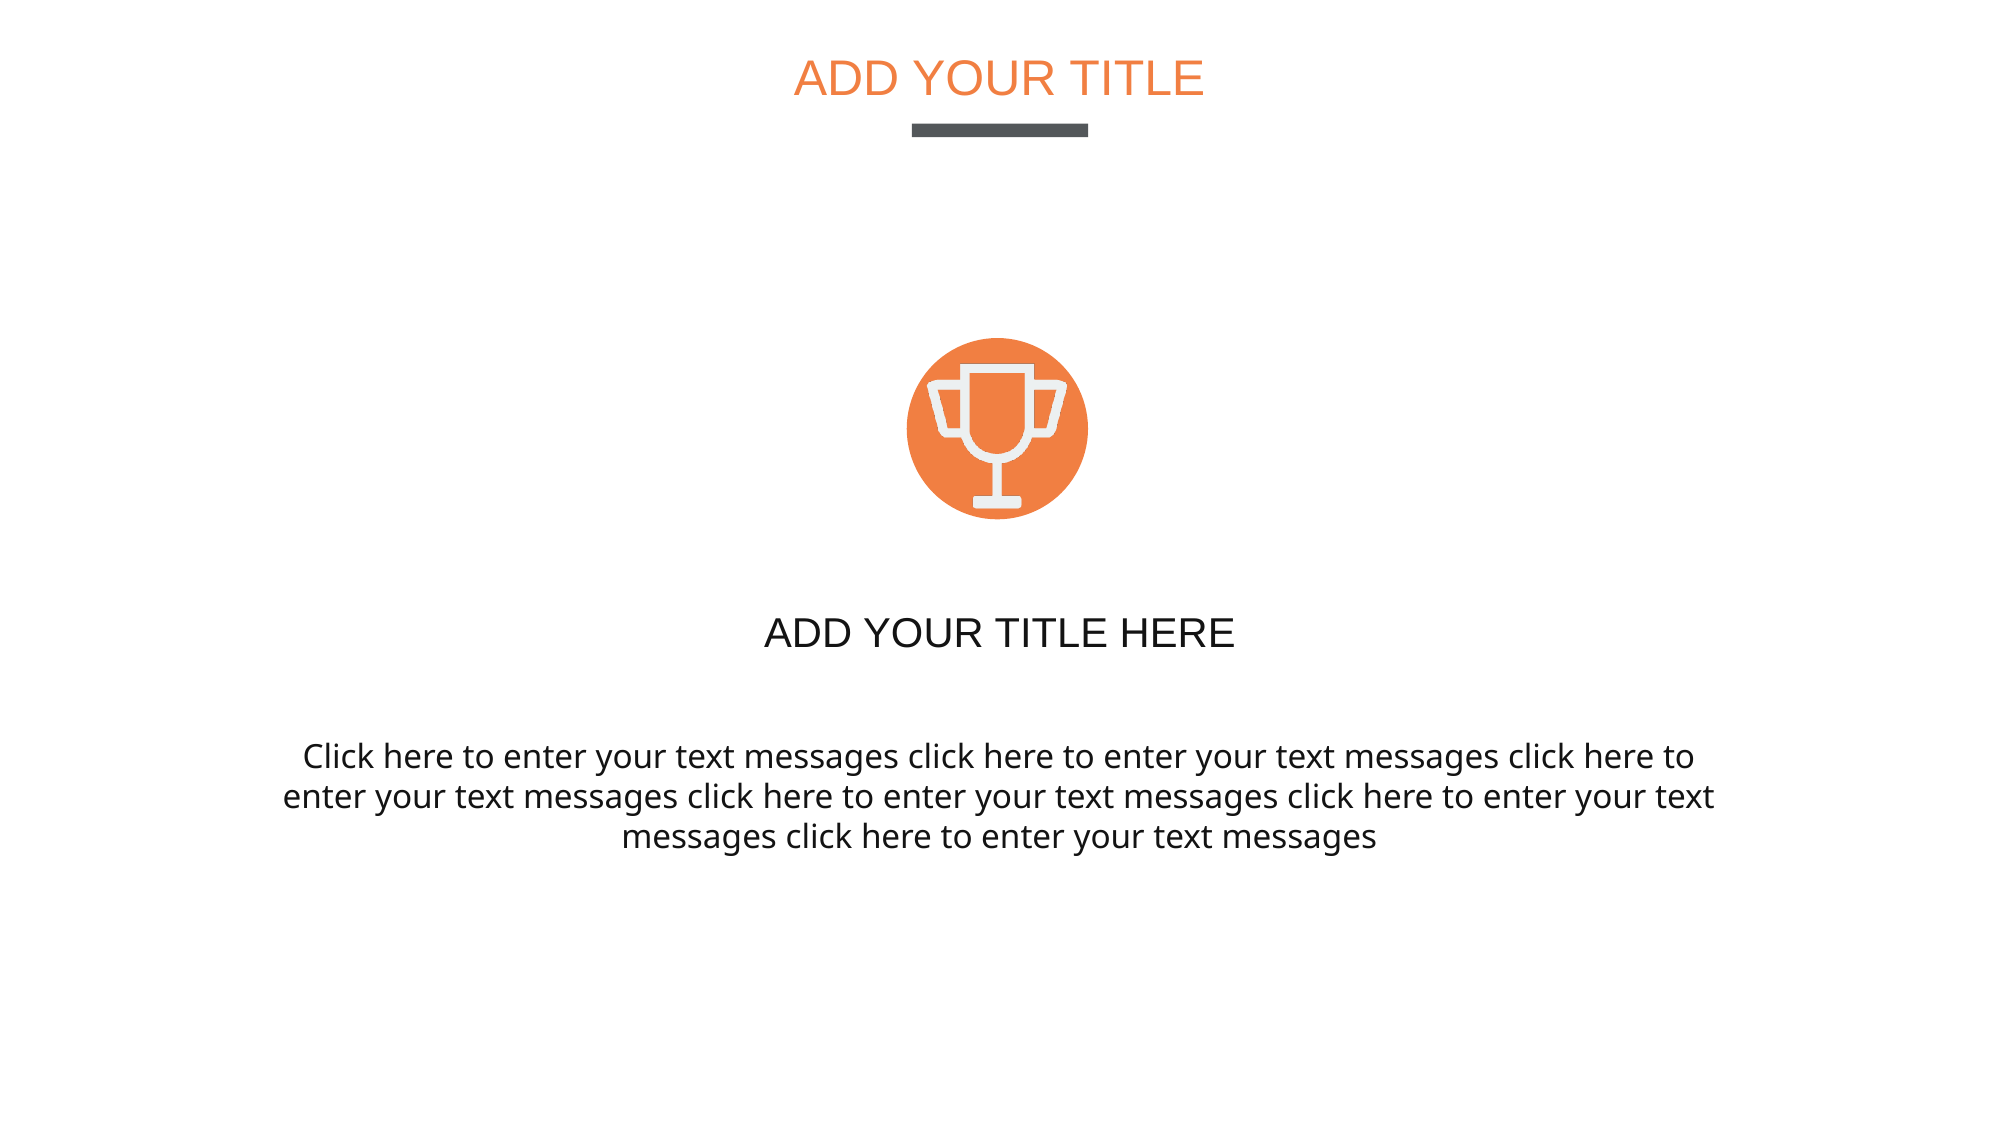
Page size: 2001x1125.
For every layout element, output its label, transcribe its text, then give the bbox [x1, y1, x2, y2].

text_box [910, 121, 1090, 139]
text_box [906, 337, 1089, 520]
text_box ADD YOUR TITLE HERE [749, 597, 1251, 663]
text_box Click here to enter your text messages click here to enter your text messages click here to enter your text messages click here to enter your text messages click here to enter your text messages click here to enter your text messages [255, 728, 1745, 863]
text_box ADD YOUR TITLE [779, 37, 1221, 113]
